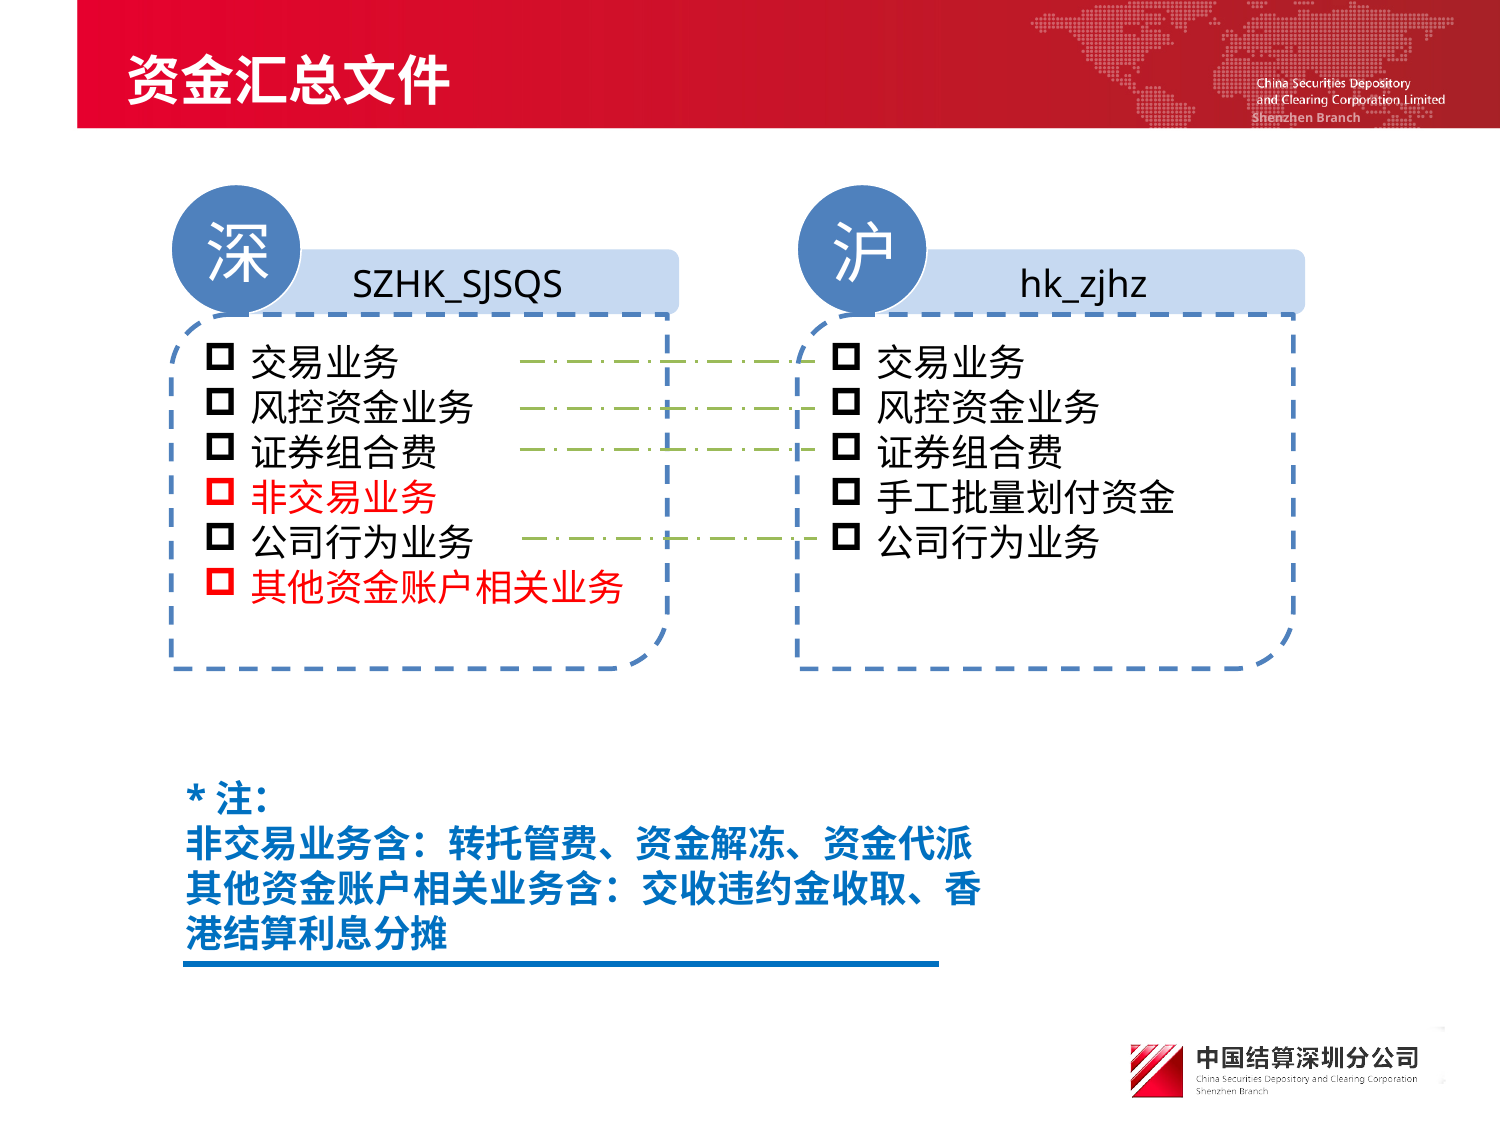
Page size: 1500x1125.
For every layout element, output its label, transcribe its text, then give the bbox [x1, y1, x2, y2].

title 资金汇总文件 [110, 31, 1495, 119]
picture [0, 0, 1500, 1125]
text_box *注： 非交易业务含：转托管费、资金解冻、资金代派 其他资金账户相关业务含：交收违约金收取、香港结算利息分摊 [171, 767, 998, 962]
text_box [170, 184, 1306, 670]
